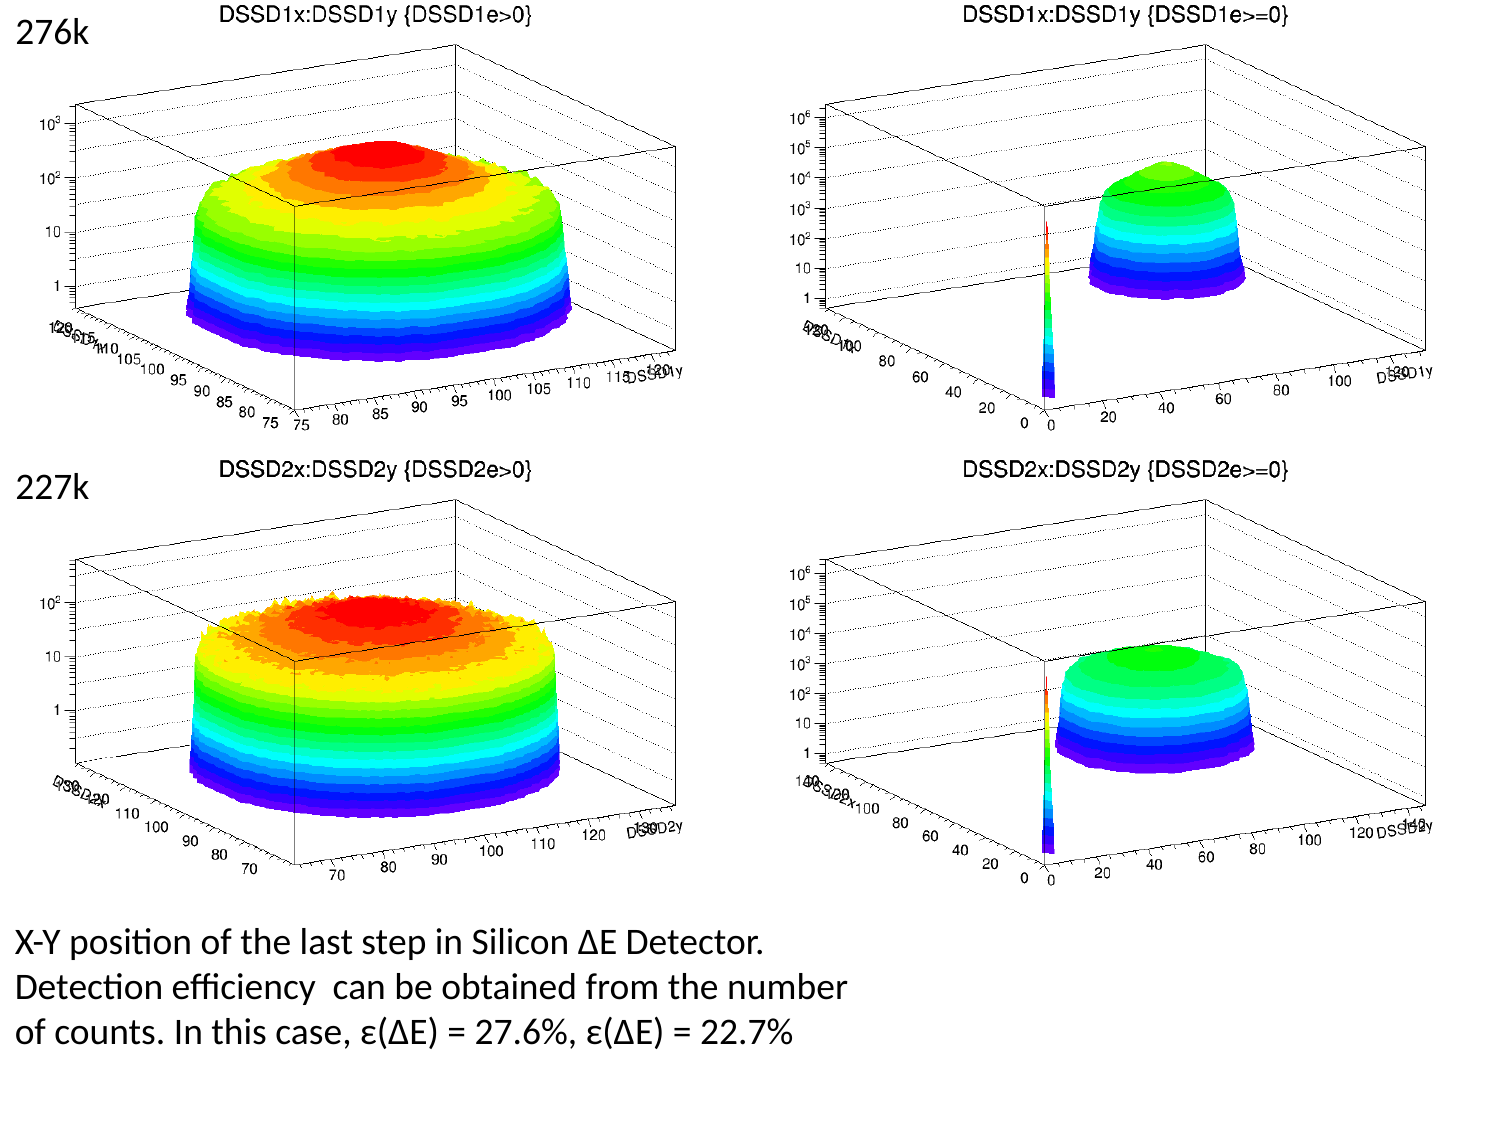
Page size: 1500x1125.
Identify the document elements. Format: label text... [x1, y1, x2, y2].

text_box X-Y position of the last step in Silicon ΔE Detector. Detection efficiency can be obtained from the number of counts. In this case, ε(ΔE) = 27.6%, ε(ΔE) = 22.7% [0, 911, 884, 1060]
picture [0, 0, 1500, 911]
